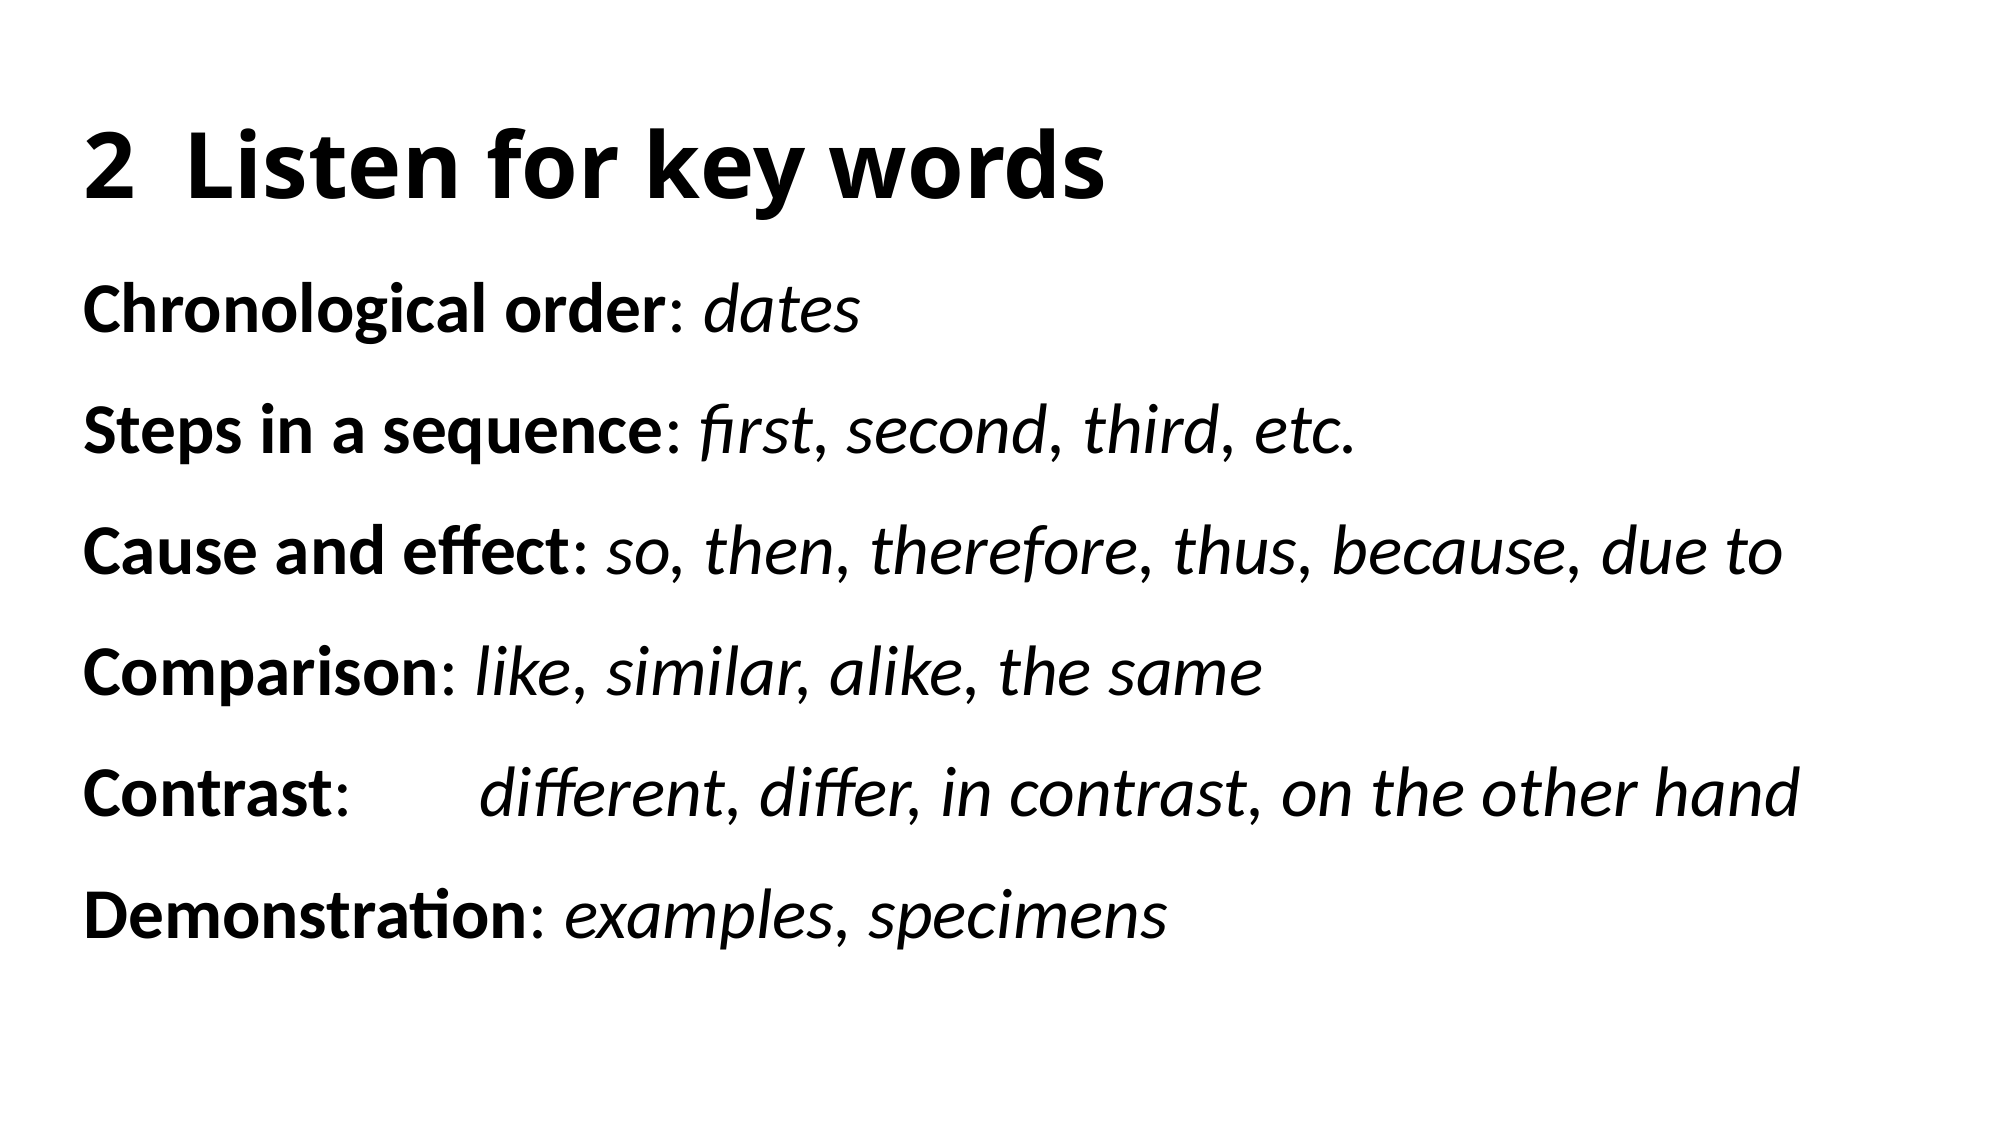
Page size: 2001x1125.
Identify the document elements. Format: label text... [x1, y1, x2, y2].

list Chronological order: dates Steps in a sequence: first, second, third, etc. Cause and effect: so, then, therefore, thus, because, due to Comparison: like, similar, alike, the same Contrast: different, differ, in contrast, on the other hand Demonstration: examples, specimens [68, 236, 1896, 1039]
title 2 Listen for key words [68, 59, 1863, 236]
